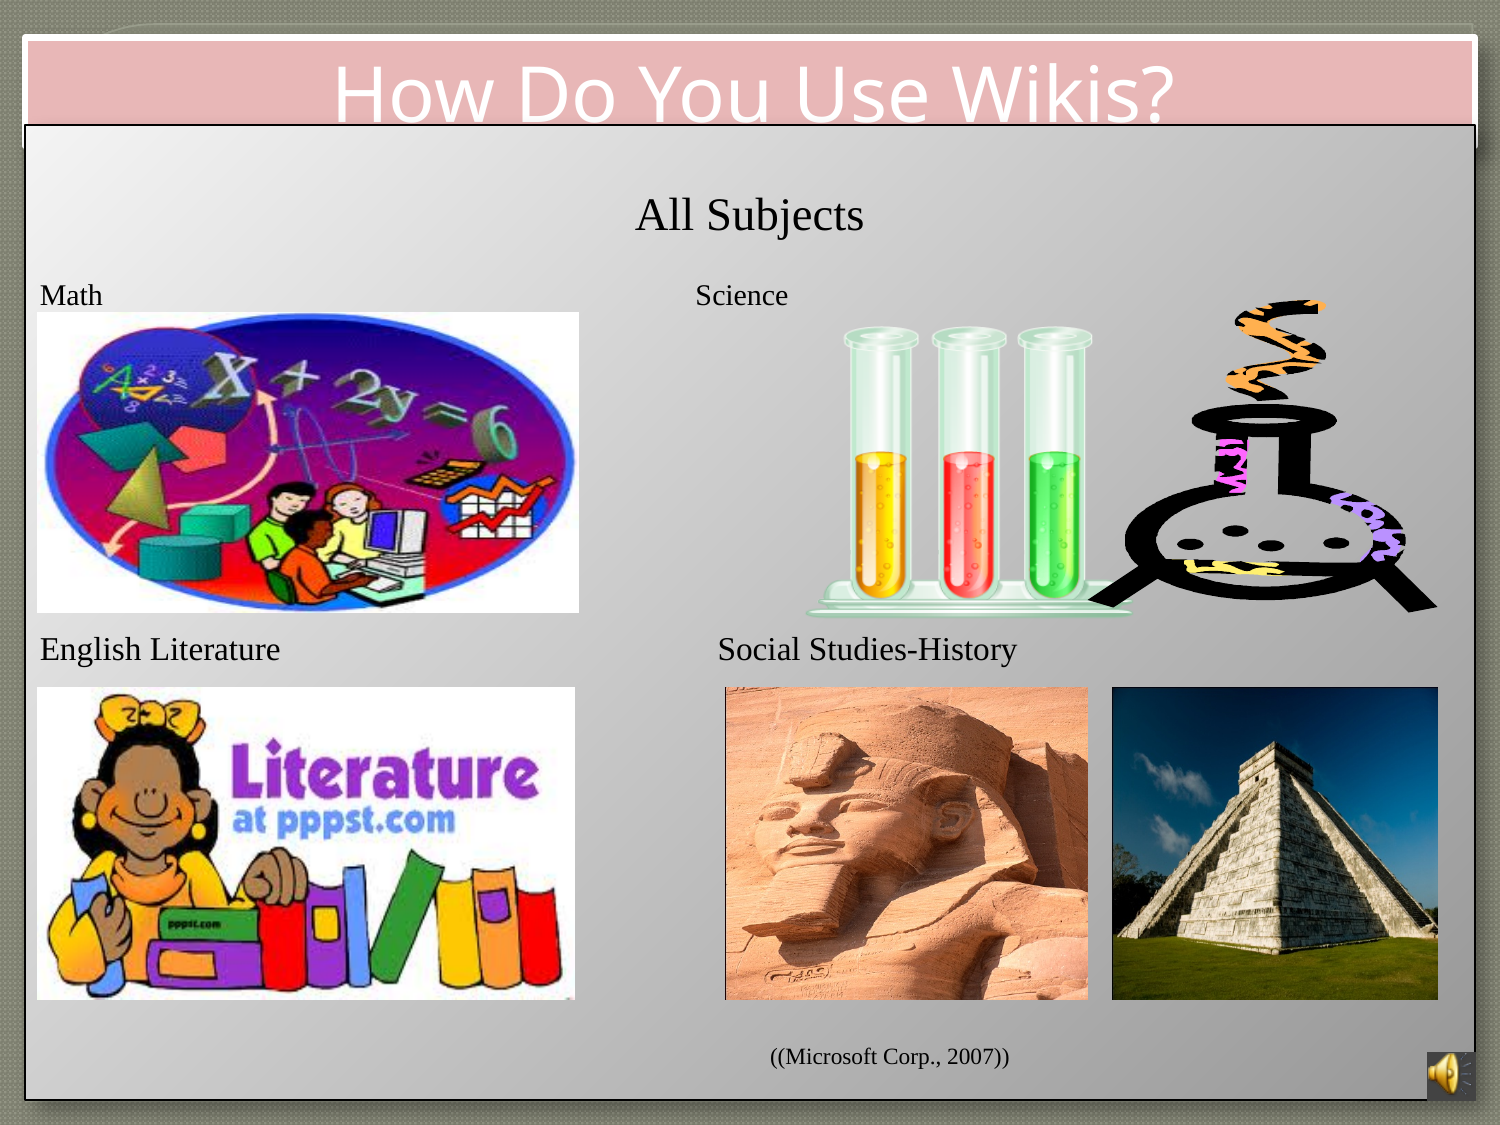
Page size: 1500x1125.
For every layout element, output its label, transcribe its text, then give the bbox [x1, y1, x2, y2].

title How Do You Use Wikis? [22, 34, 1478, 142]
picture [37, 687, 576, 1001]
list All Subjects Math Science English Literature Social Studies-History \ ((Microsoft Corp., 2007)) [24, 124, 1476, 1101]
picture [799, 299, 1438, 626]
picture [724, 687, 1088, 1001]
picture [1112, 687, 1438, 1001]
picture [37, 312, 579, 613]
picture [1426, 1051, 1477, 1102]
